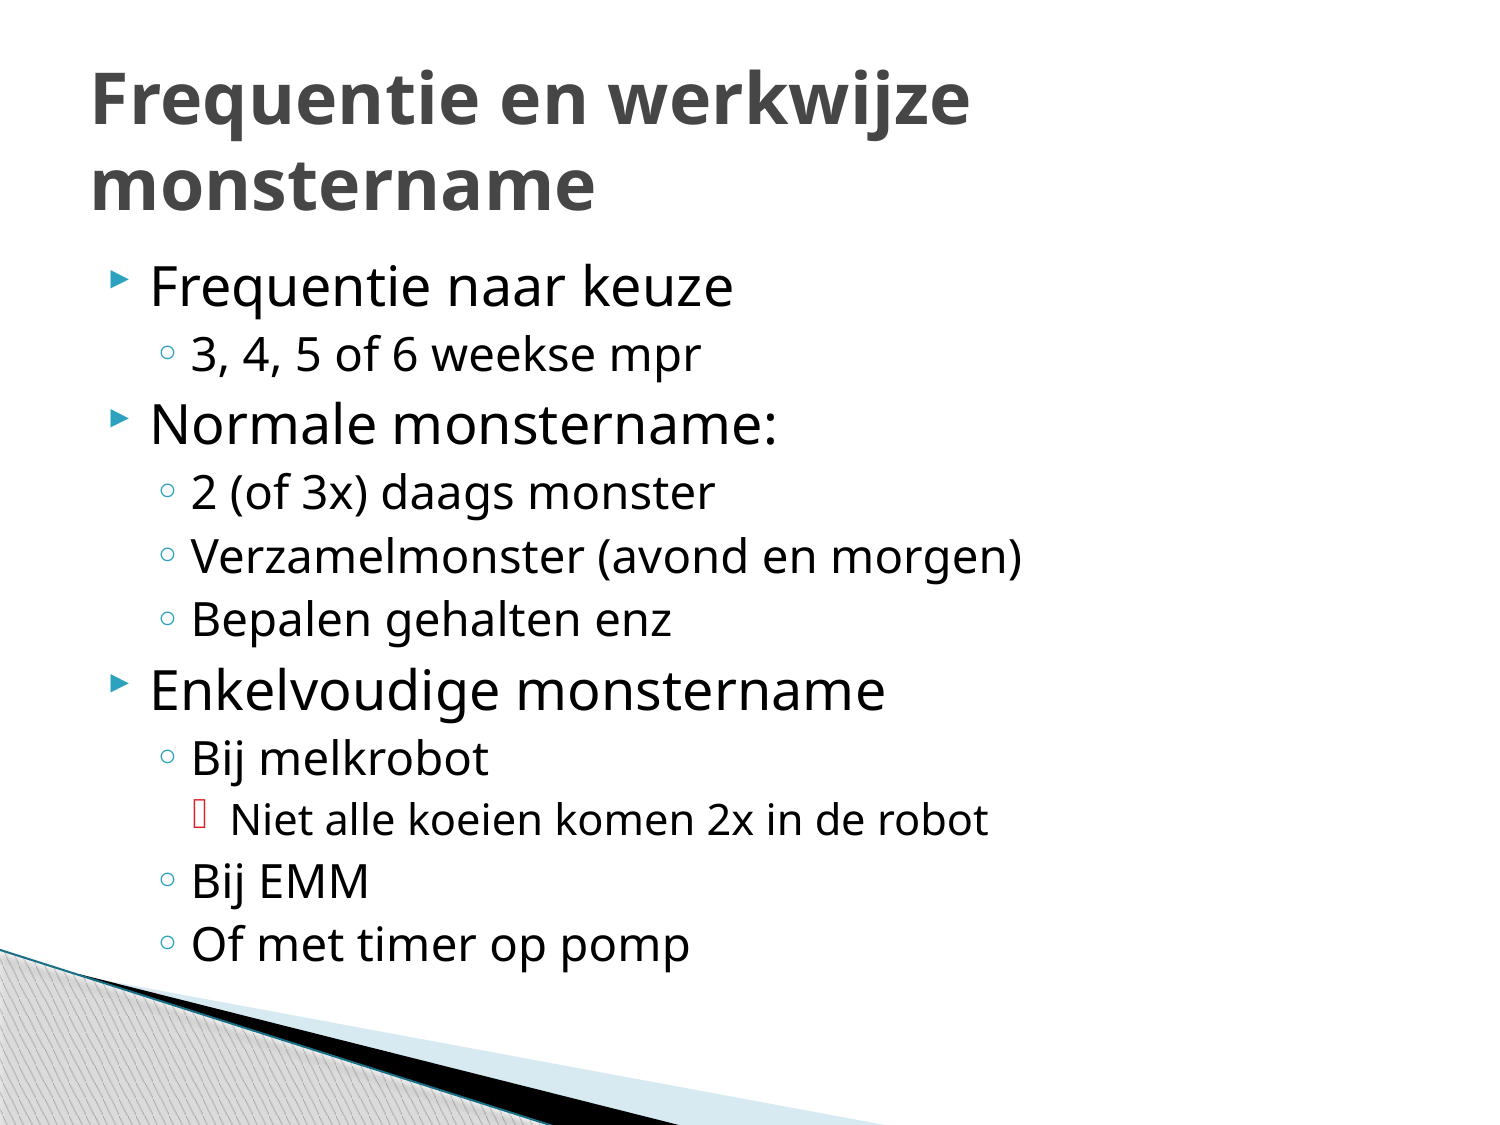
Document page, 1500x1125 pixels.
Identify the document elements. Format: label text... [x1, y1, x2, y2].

title Frequentie en werkwijze monstername [75, 45, 1425, 233]
list Frequentie naar keuze 3, 4, 5 of 6 weekse mpr Normale monstername: 2 (of 3x) daags monster Verzamelmonster (avond en morgen) Bepalen gehalten enz Enkelvoudige monstername Bij melkrobot Niet alle koeien komen 2x in de robot Bij EMM Of met timer op pomp [75, 243, 1425, 986]
